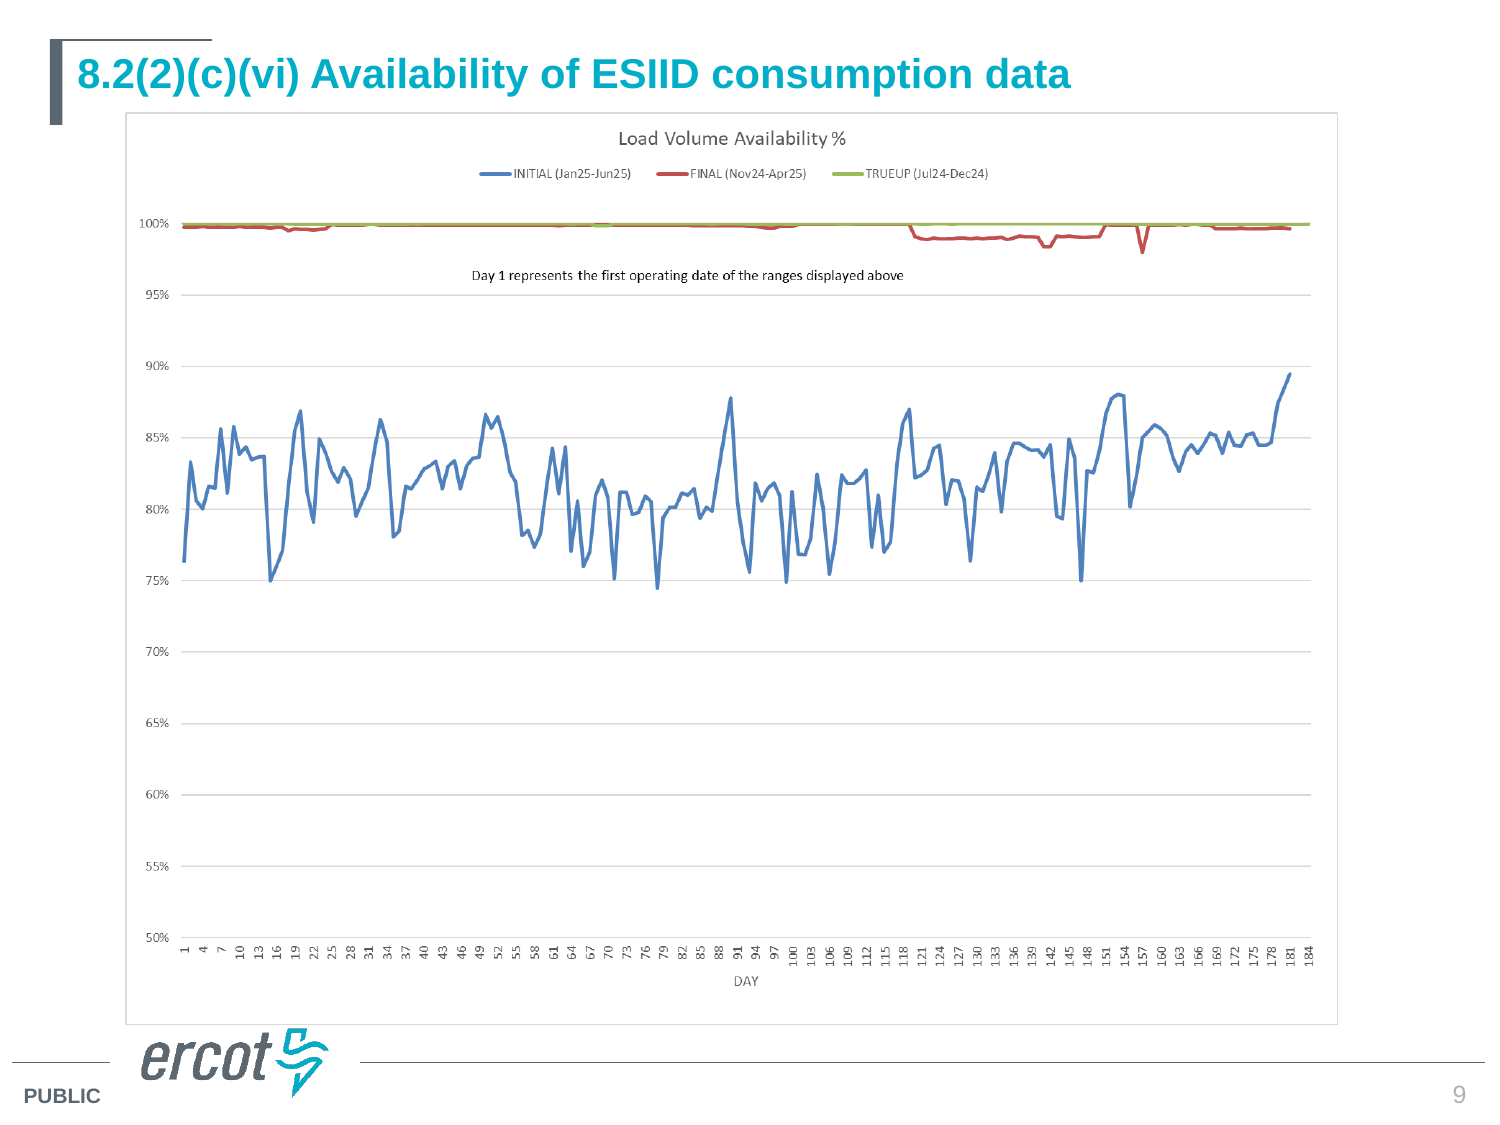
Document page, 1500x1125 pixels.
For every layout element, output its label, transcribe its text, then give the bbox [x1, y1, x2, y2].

title 8.2(2)(c)(vi) Availability of ESIID consumption data [62, 39, 1450, 228]
slide_number 9 [1437, 1076, 1475, 1112]
picture [124, 112, 1338, 1100]
